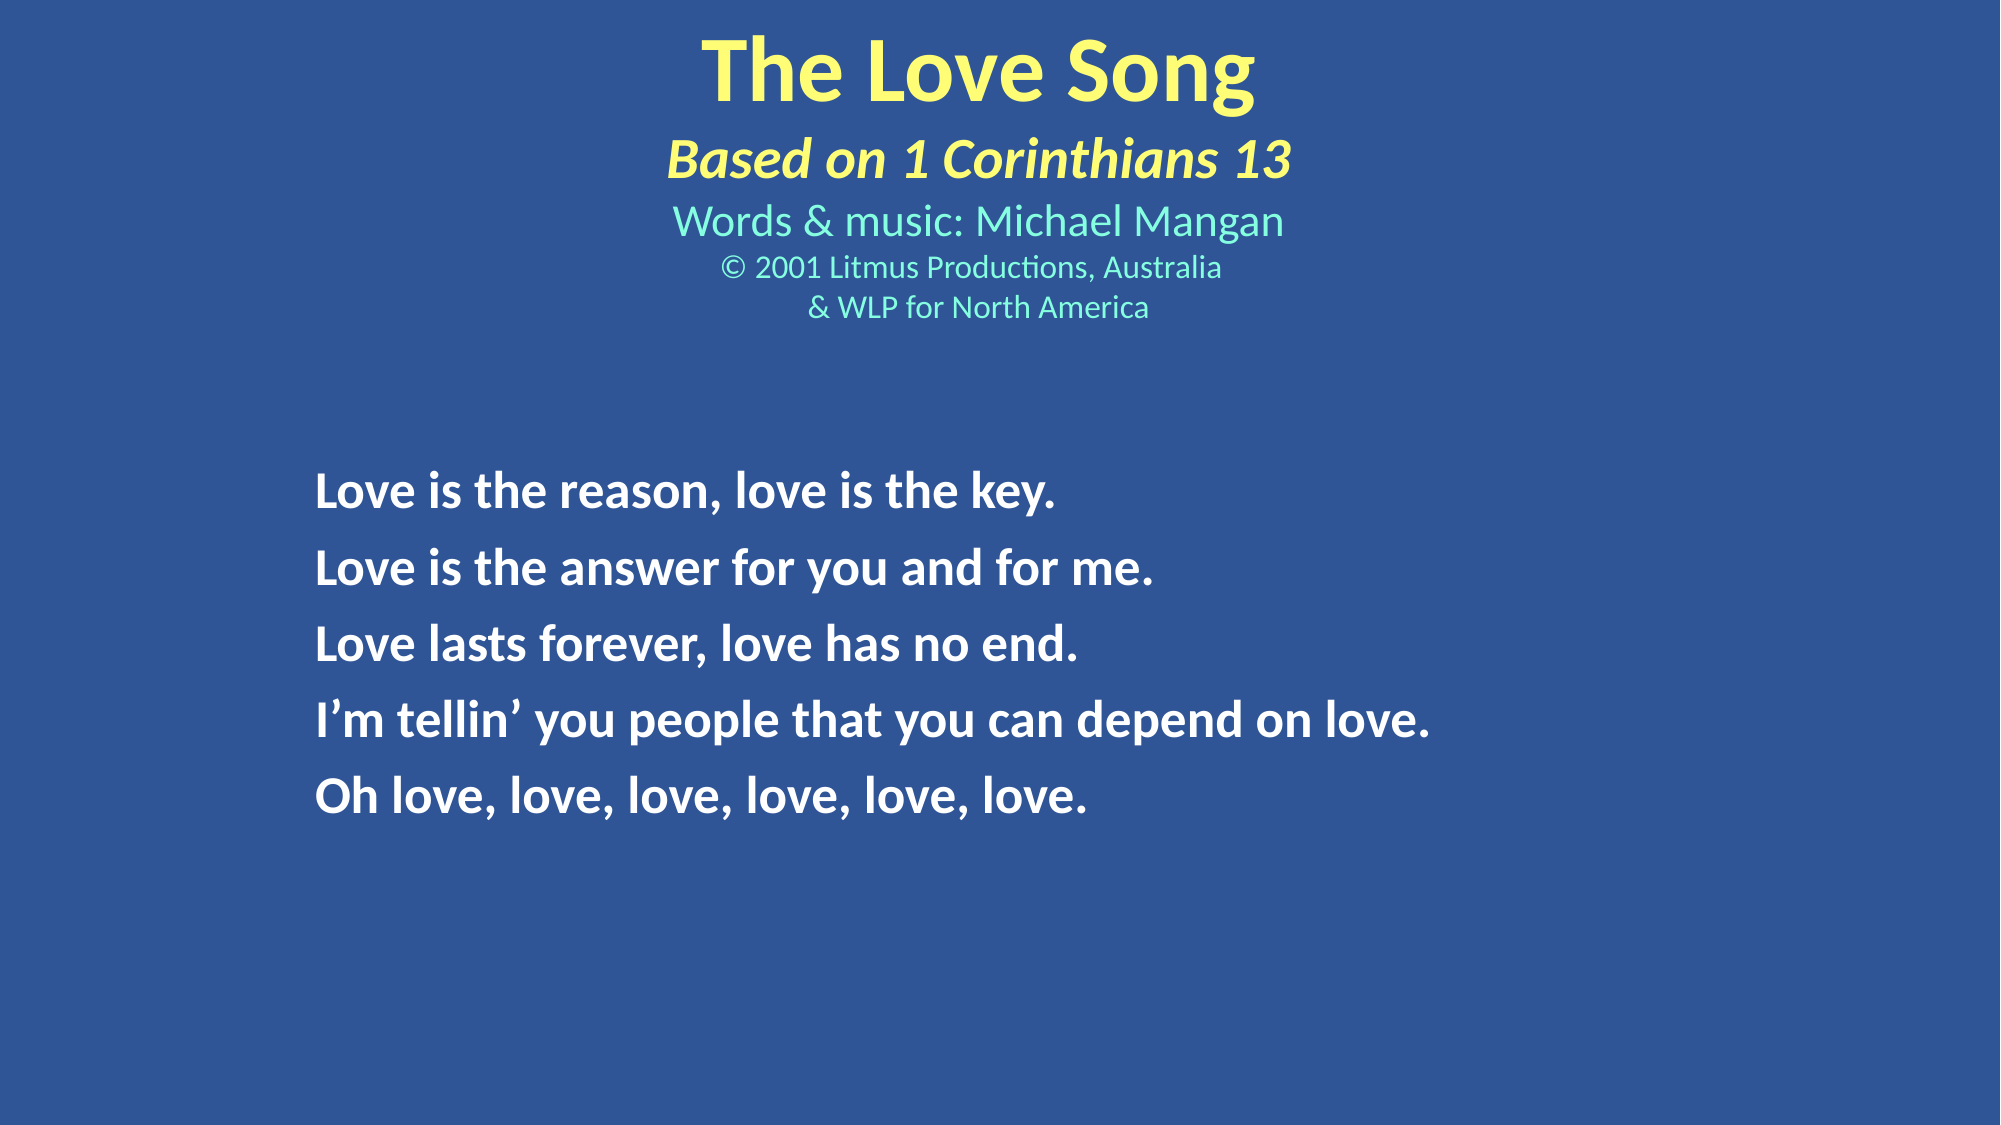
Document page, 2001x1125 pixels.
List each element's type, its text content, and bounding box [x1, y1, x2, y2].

list Love is the reason, love is the key. Love is the answer for you and for me. Love lasts forever, love has no end. I’m tellin’ you people that you can depend on love. Oh love, love, love, love, love, love. [300, 455, 1700, 836]
text_box The Love Song Based on 1 Corinthians 13 Words & music: Michael Mangan © 2001 Litmus Productions, Australia & WLP for North America [291, 7, 1667, 327]
